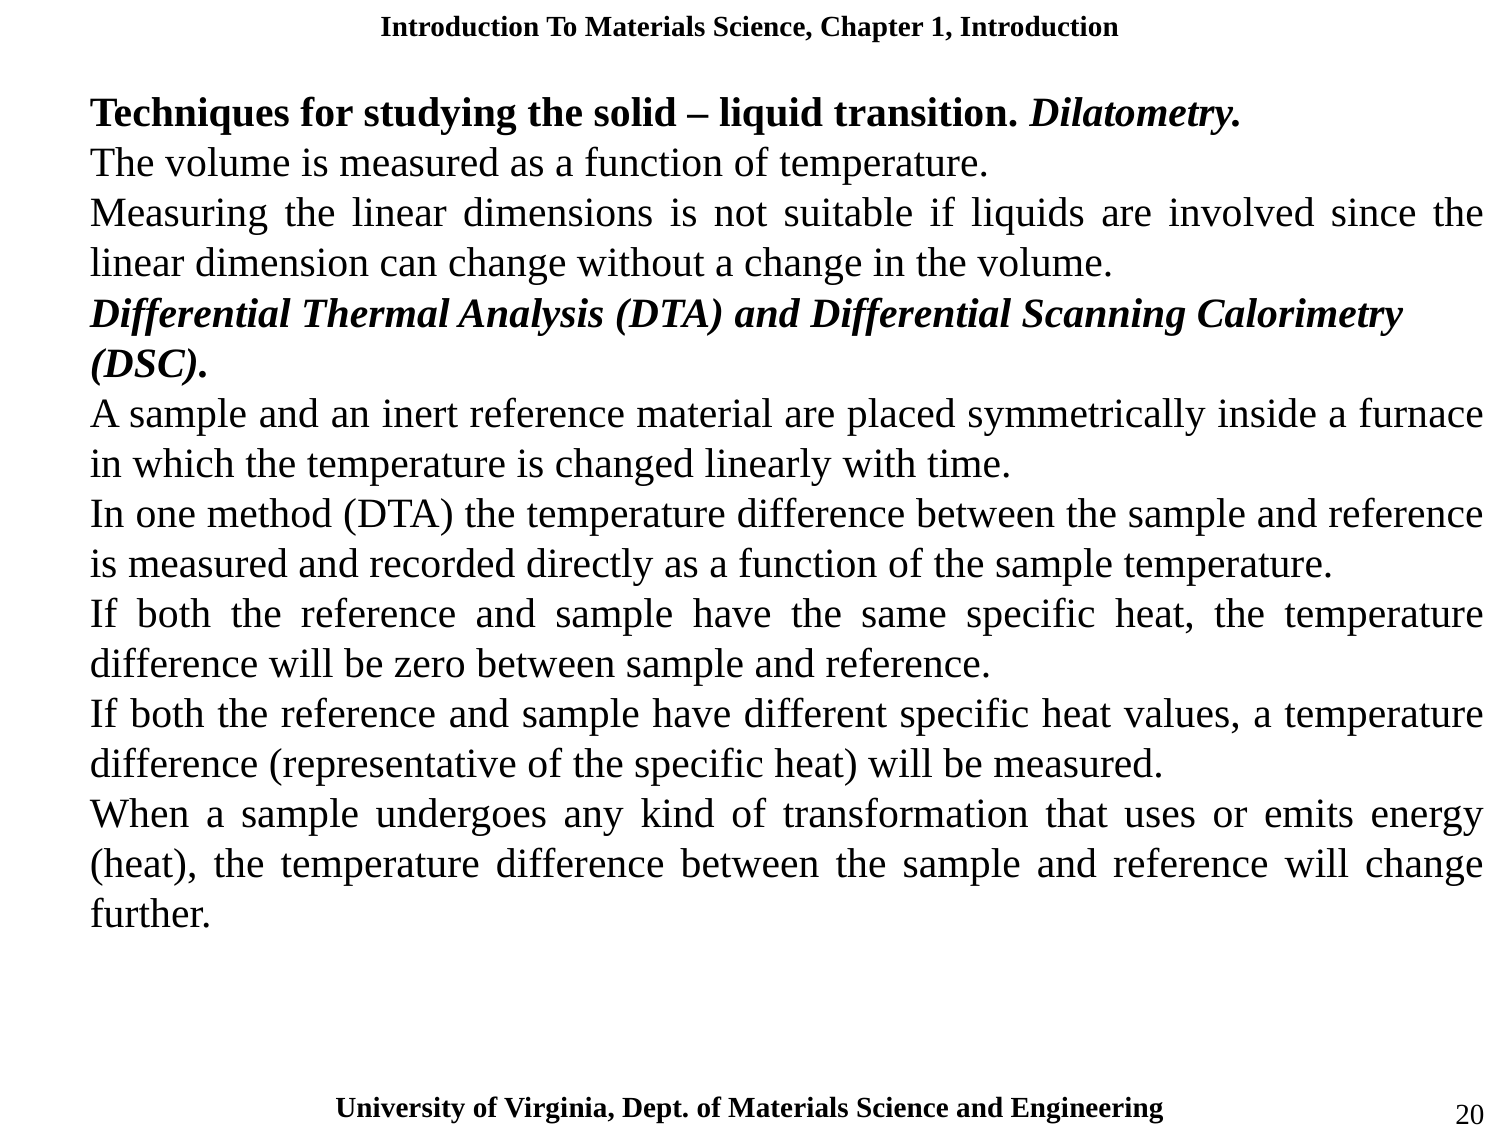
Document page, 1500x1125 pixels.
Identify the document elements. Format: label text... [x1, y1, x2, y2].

text_box Techniques for studying the solid – liquid transition. Dilatometry. The volume is measured as a function of temperature. Measuring the linear dimensions is not suitable if liquids are involved since the linear dimension can change without a change in the volume. Differential Thermal Analysis (DTA) and Differential Scanning Calorimetry (DSC). A sample and an inert reference material are placed symmetrically inside a furnace in which the temperature is changed linearly with time. In one method (DTA) the temperature difference between the sample and reference is measured and recorded directly as a function of the sample temperature. If both the reference and sample have the same specific heat, the temperature difference will be zero between sample and reference. If both the reference and sample have different specific heat values, a temperature difference (representative of the specific heat) will be measured. When a sample undergoes any kind of transformation that uses or emits energy (heat), the temperature difference between the sample and reference will change further. [74, 77, 1500, 943]
slide_number 20 [1420, 1087, 1500, 1125]
